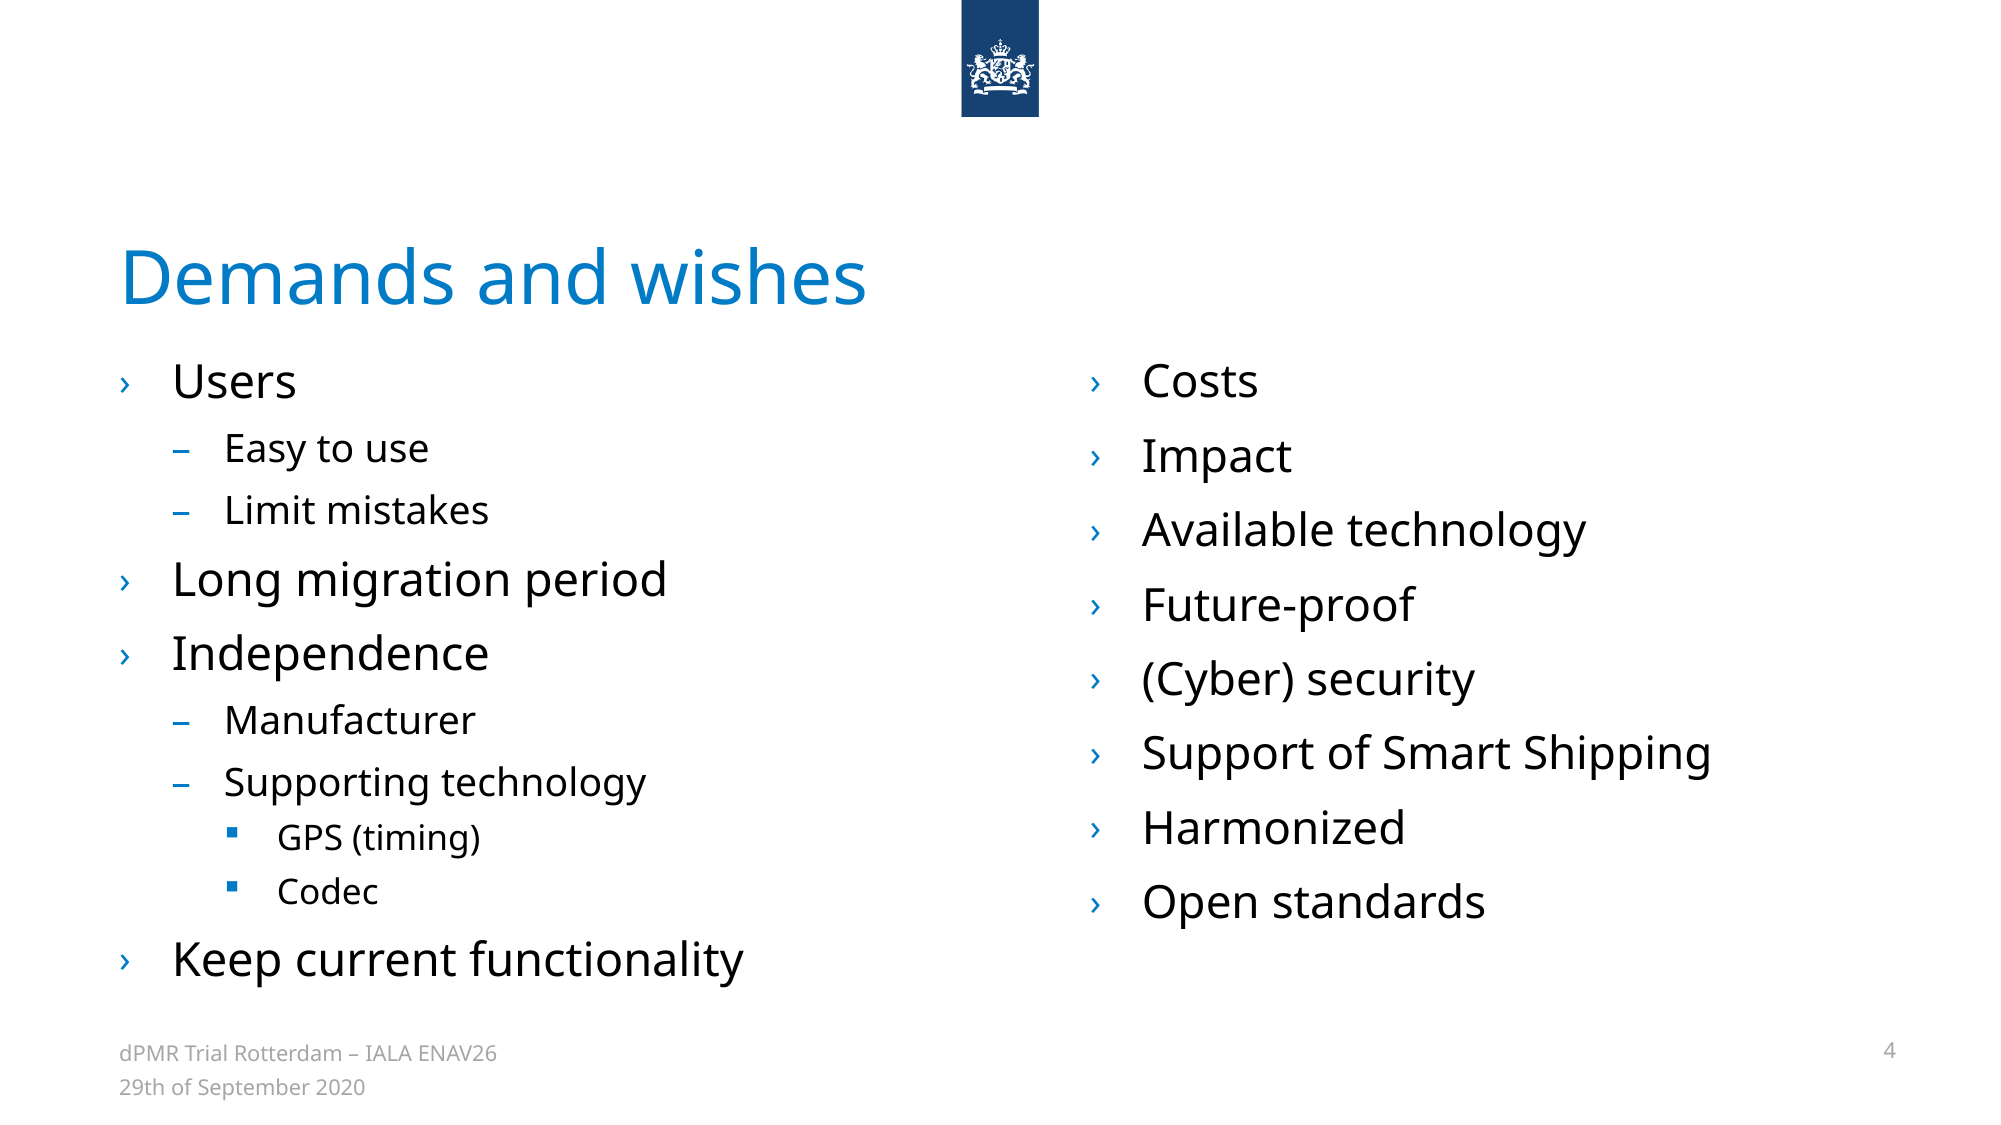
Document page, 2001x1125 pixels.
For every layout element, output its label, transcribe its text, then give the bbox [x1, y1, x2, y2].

list Costs Impact Available technology Future-proof (Cyber) security Support of Smart Shipping Harmonized Open standards [1074, 350, 1896, 998]
title Demands and wishes [104, 172, 1897, 329]
picture [924, 0, 1075, 166]
list Users Easy to use Limit mistakes Long migration period Independence Manufacturer Supporting technology GPS (timing) Codec Keep current functionality [104, 350, 962, 998]
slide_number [104, 1074, 925, 1117]
footer dPMR Trial Rotterdam – IALA ENAV26 [104, 1020, 925, 1074]
slide_number 4 [1074, 1020, 1897, 1074]
